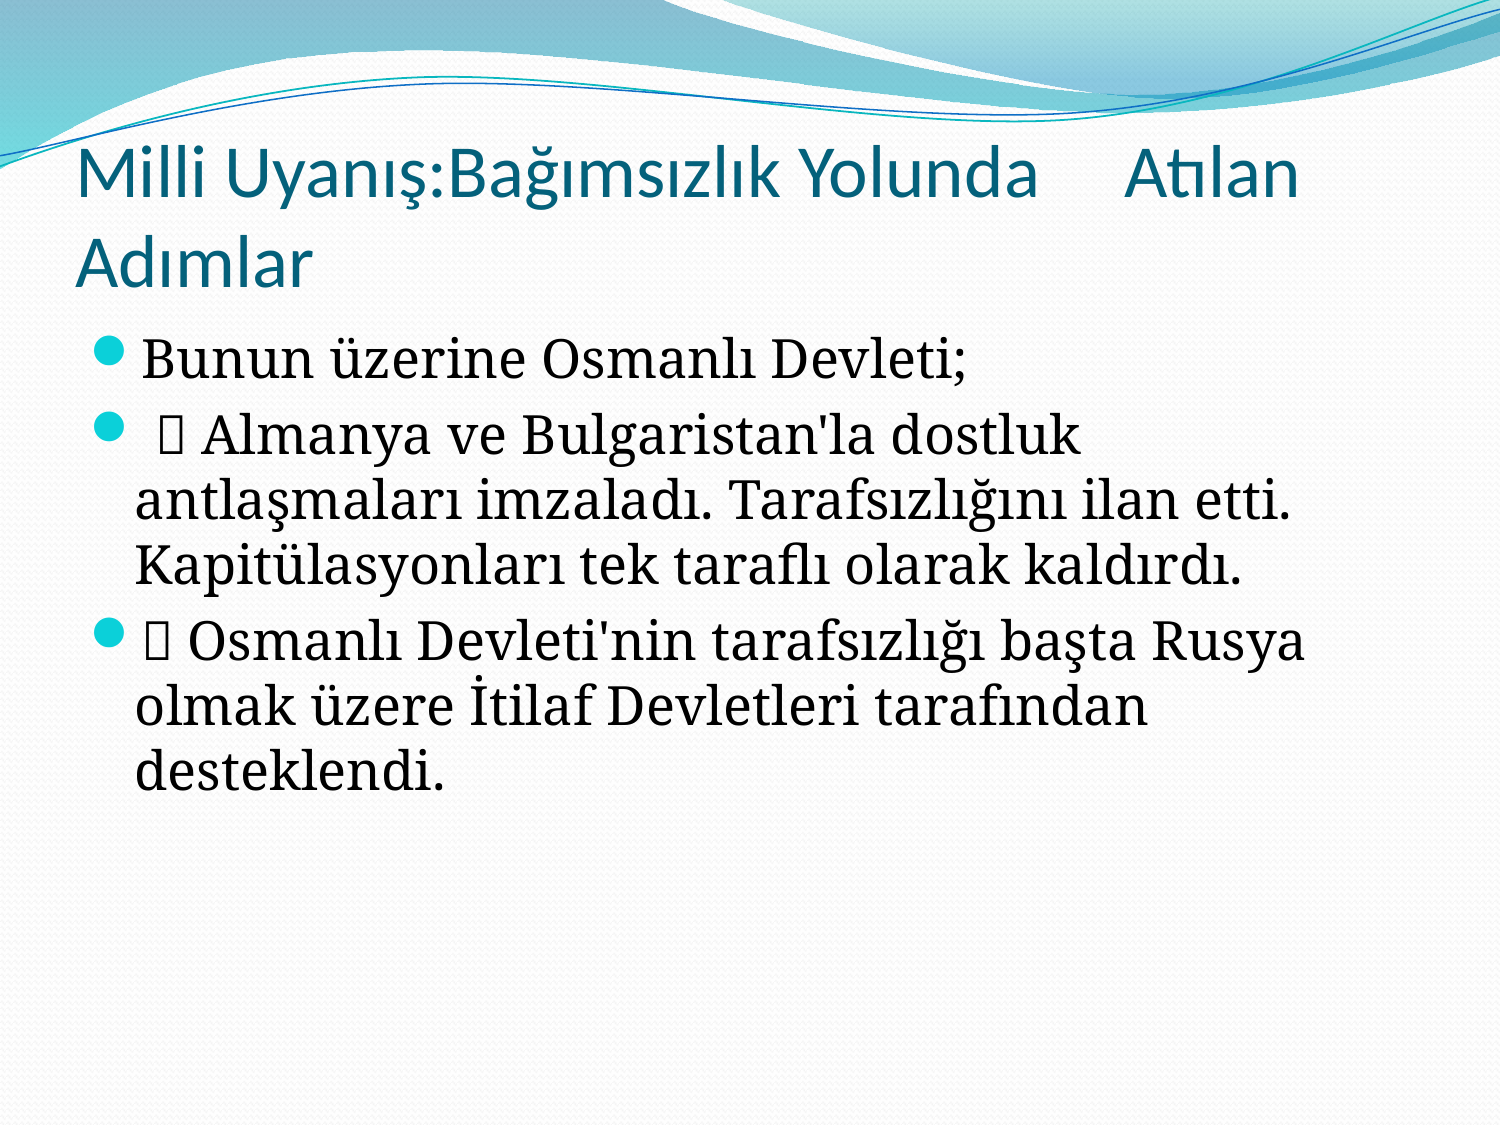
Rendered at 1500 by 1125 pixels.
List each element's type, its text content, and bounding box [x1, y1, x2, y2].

title Milli Uyanış:Bağımsızlık Yolunda Atılan Adımlar [75, 115, 1425, 303]
list Bunun üzerine Osmanlı Devleti;  Almanya ve Bulgaristan'la dostluk antlaşmaları imzaladı. Tarafsızlığını ilan etti. Kapitülasyonları tek taraflı olarak kaldırdı.  Osmanlı Devleti'nin tarafsızlığı başta Rusya olmak üzere İtilaf Devletleri tarafından desteklendi. [75, 317, 1425, 1038]
